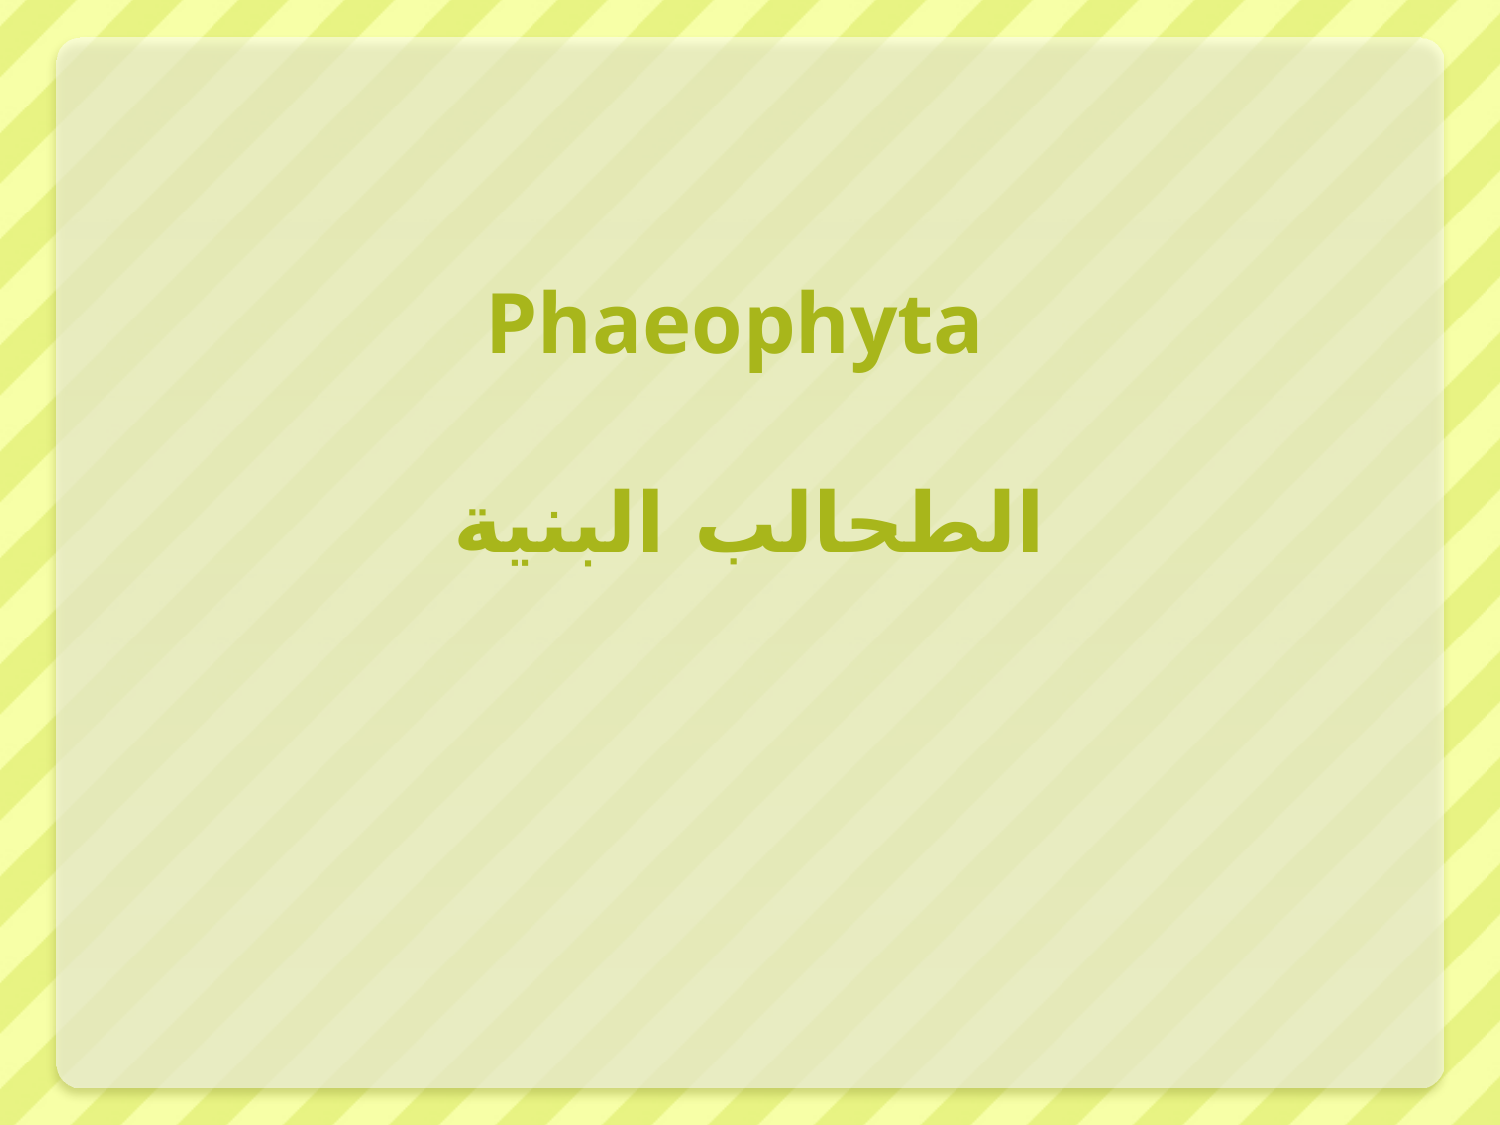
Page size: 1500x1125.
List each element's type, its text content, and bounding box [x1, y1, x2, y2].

list Phaeophyta الطحالب البنية [75, 262, 1425, 1005]
